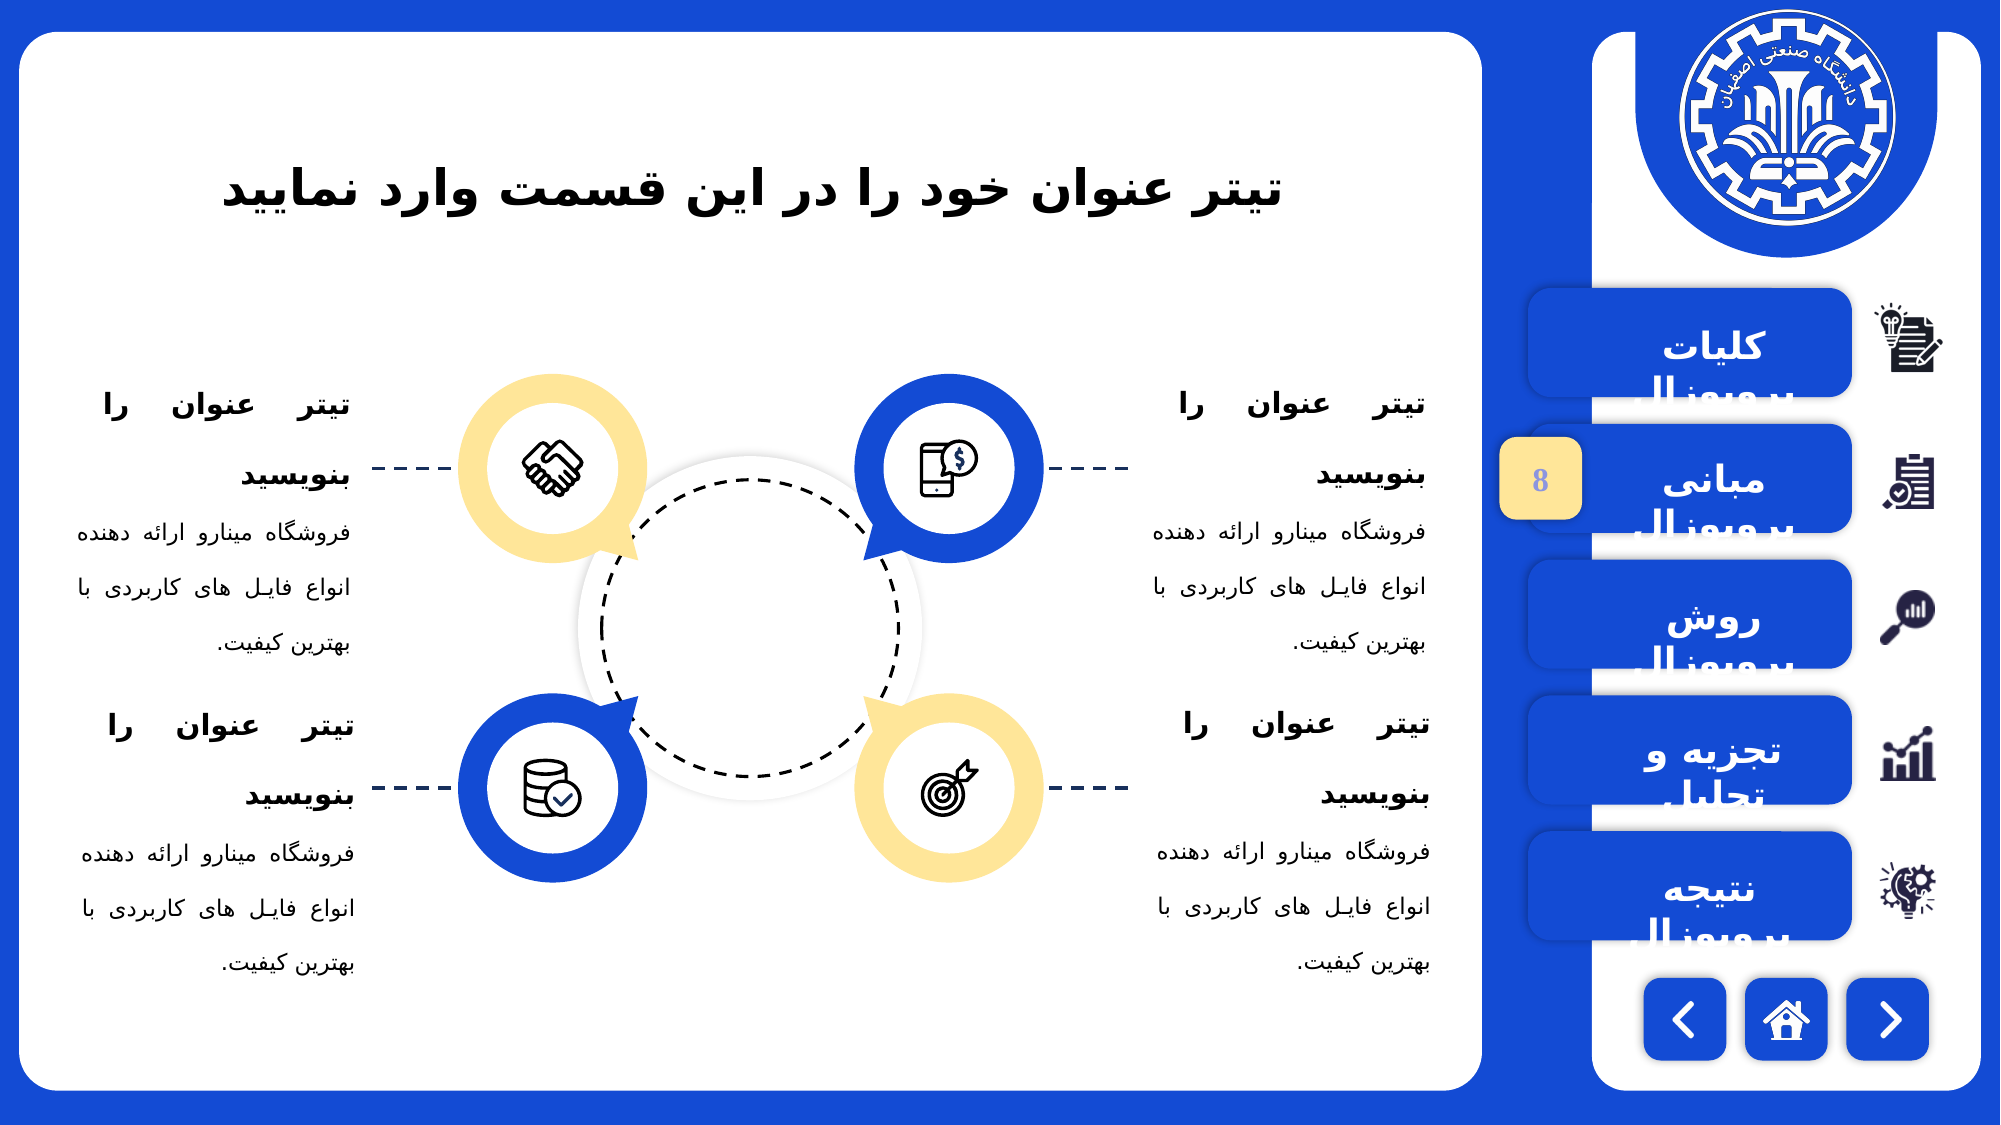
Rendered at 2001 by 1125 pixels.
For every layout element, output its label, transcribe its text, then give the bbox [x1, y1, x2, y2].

text_box تیتر عنوان را بنویسید فروشگاه مینارو ارائه دهنده انواع فایل های کاربردی با بهترین کیفیت. [56, 343, 366, 663]
picture [1763, 1000, 1810, 1040]
text_box مبانی پروپوزال [1571, 448, 1857, 553]
picture [1879, 862, 1936, 919]
text_box کلیات پروپوزال [1571, 314, 1857, 420]
picture [1880, 590, 1935, 645]
picture [1655, 989, 1716, 1050]
picture [1872, 301, 1944, 373]
text_box تجزیه و تحلیل [1571, 718, 1857, 824]
text_box تیتر عنوان خود را در این قسمت وارد نمایید [77, 147, 1429, 223]
text_box تیتر عنوان را بنویسید فروشگاه مینارو ارائه دهنده انواع فایل های کاربردی با بهترین کیفیت. [1132, 342, 1442, 662]
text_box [515, 393, 985, 863]
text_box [854, 373, 1044, 564]
picture [1859, 989, 1920, 1050]
text_box تیتر عنوان را بنویسید فروشگاه مینارو ارائه دهنده انواع فایل های کاربردی با بهترین کیفیت. [1136, 662, 1446, 982]
text_box نتیجه پروپوزال [1567, 856, 1853, 962]
picture [1880, 454, 1935, 509]
text_box تیتر عنوان را بنویسید فروشگاه مینارو ارائه دهنده انواع فایل های کاربردی با بهترین کیفیت. [61, 663, 371, 983]
slide_number 8 [1499, 448, 1571, 508]
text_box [457, 373, 648, 564]
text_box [854, 693, 1044, 883]
picture [1880, 726, 1936, 782]
picture [1679, 9, 1896, 226]
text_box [457, 693, 648, 883]
text_box روش پروپوزال [1571, 584, 1857, 689]
